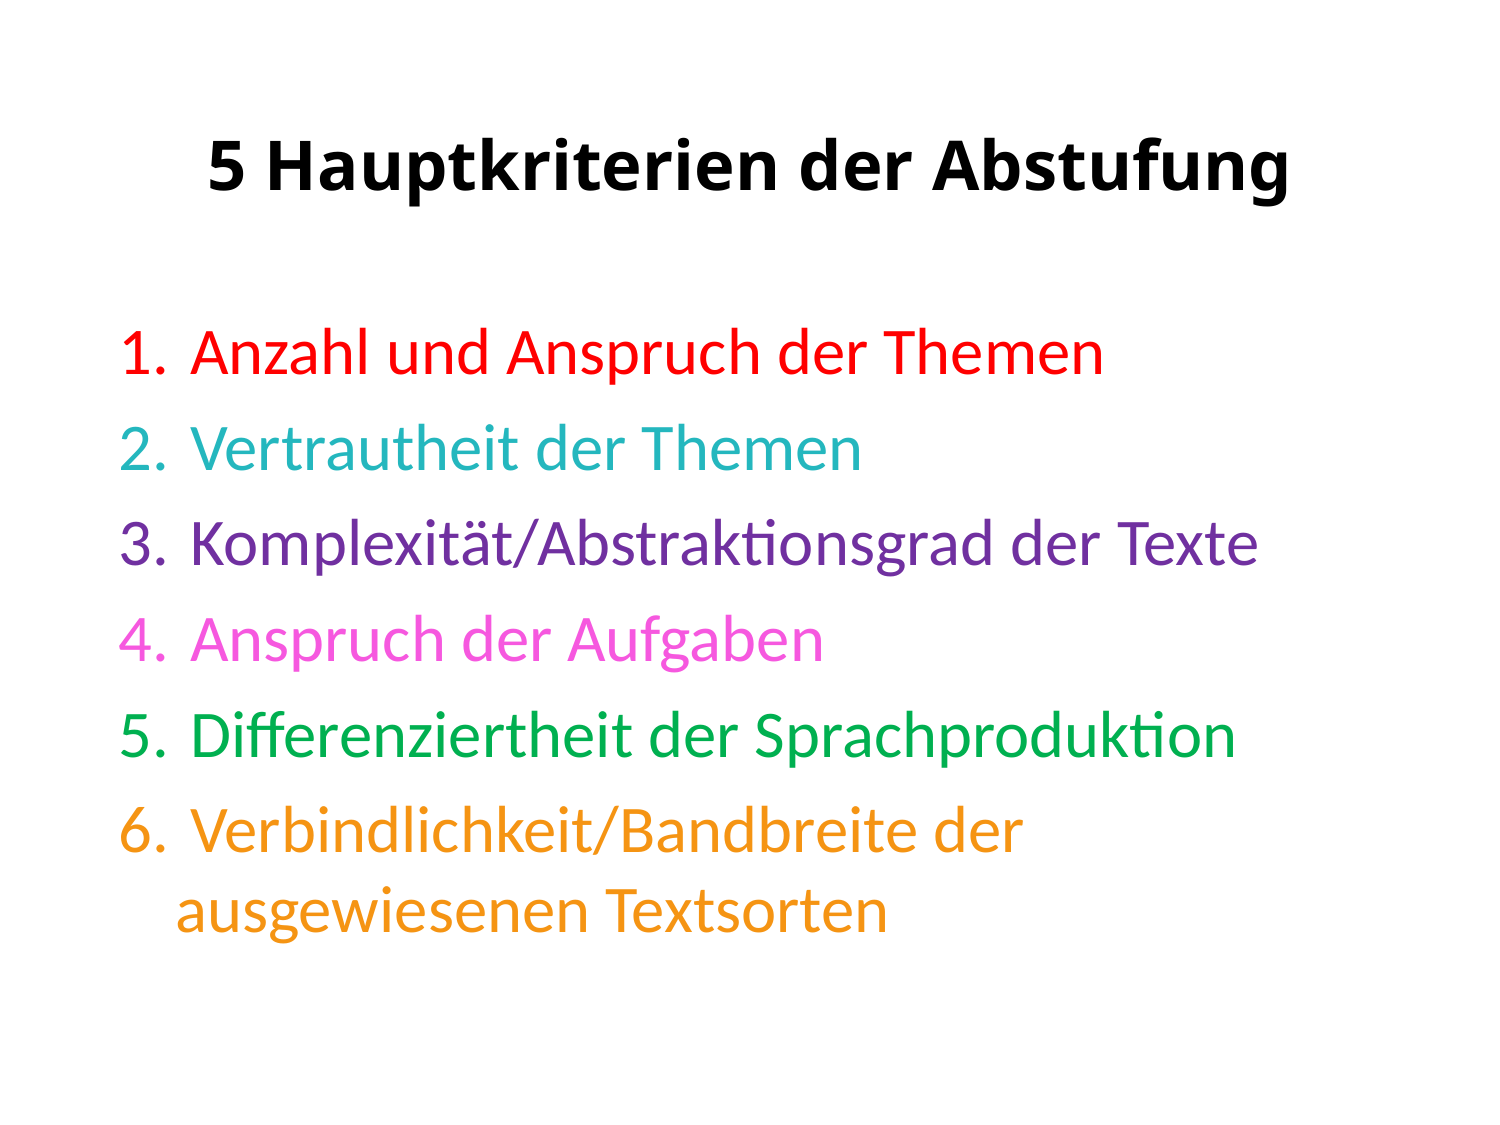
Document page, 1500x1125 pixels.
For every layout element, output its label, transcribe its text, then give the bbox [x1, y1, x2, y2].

title 5 Hauptkriterien der Abstufung [103, 60, 1398, 278]
list Anzahl und Anspruch der Themen Vertrautheit der Themen Komplexität/Abstraktionsgrad der Texte Anspruch der Aufgaben Differenziertheit der Sprachproduktion Verbindlichkeit/Bandbreite der ausgewiesenen Textsorten [103, 299, 1398, 1014]
